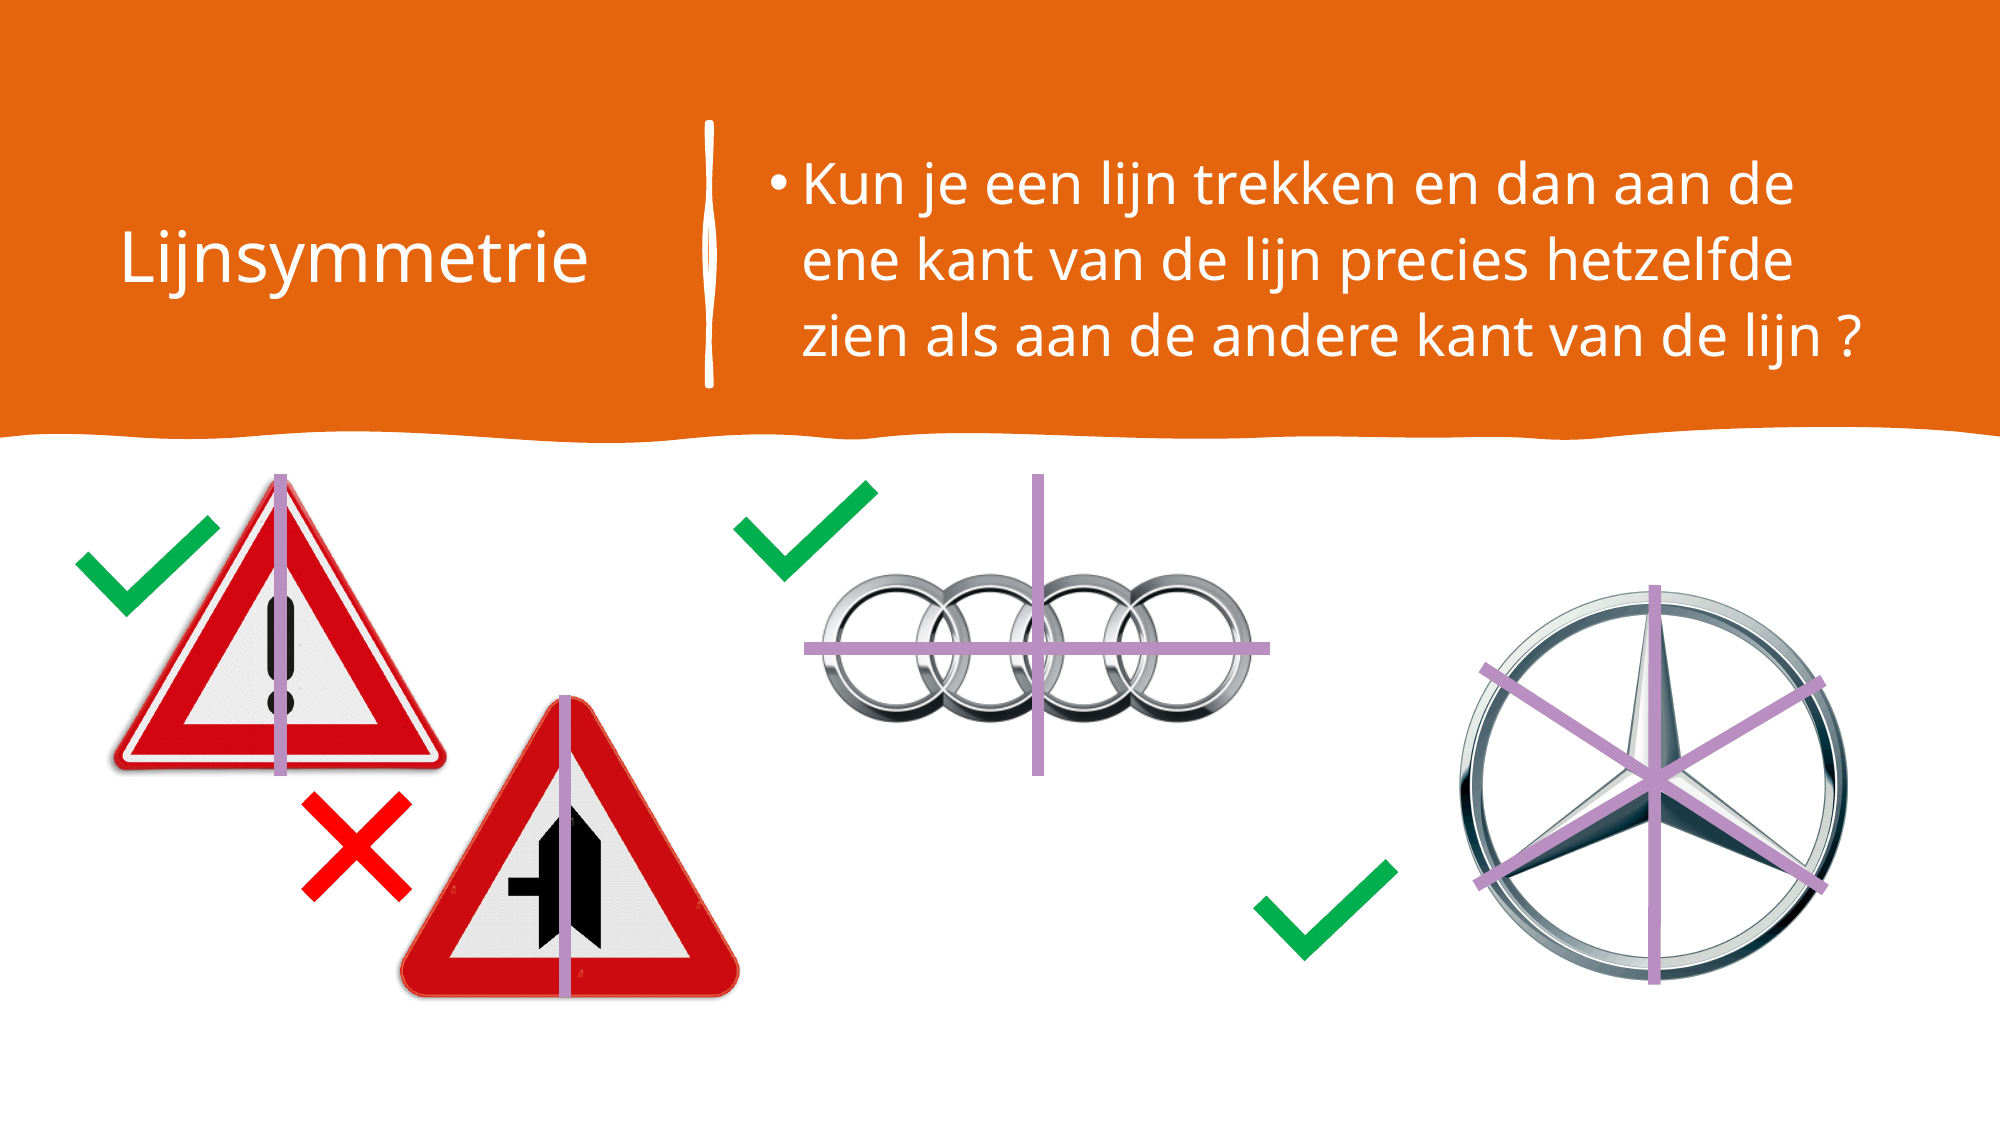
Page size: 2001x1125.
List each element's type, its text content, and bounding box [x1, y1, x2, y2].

picture [730, 455, 1037, 648]
picture [281, 474, 755, 1011]
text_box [1475, 680, 1824, 886]
text_box [0, 0, 2000, 444]
picture [1038, 474, 1271, 648]
text_box [0, 428, 2000, 1125]
picture [1427, 584, 1654, 985]
list Kun je een lijn trekken en dan aan de ene kant van de lijn precies hetzelfde zien als aan de andere kant van de lijn ? [753, 122, 1897, 386]
picture [803, 649, 1271, 823]
text_box [704, 121, 716, 387]
picture [72, 474, 280, 777]
title Lijnsymmetrie [103, 122, 674, 386]
picture [1249, 834, 1401, 985]
picture [1655, 584, 1894, 985]
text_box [1481, 667, 1826, 890]
